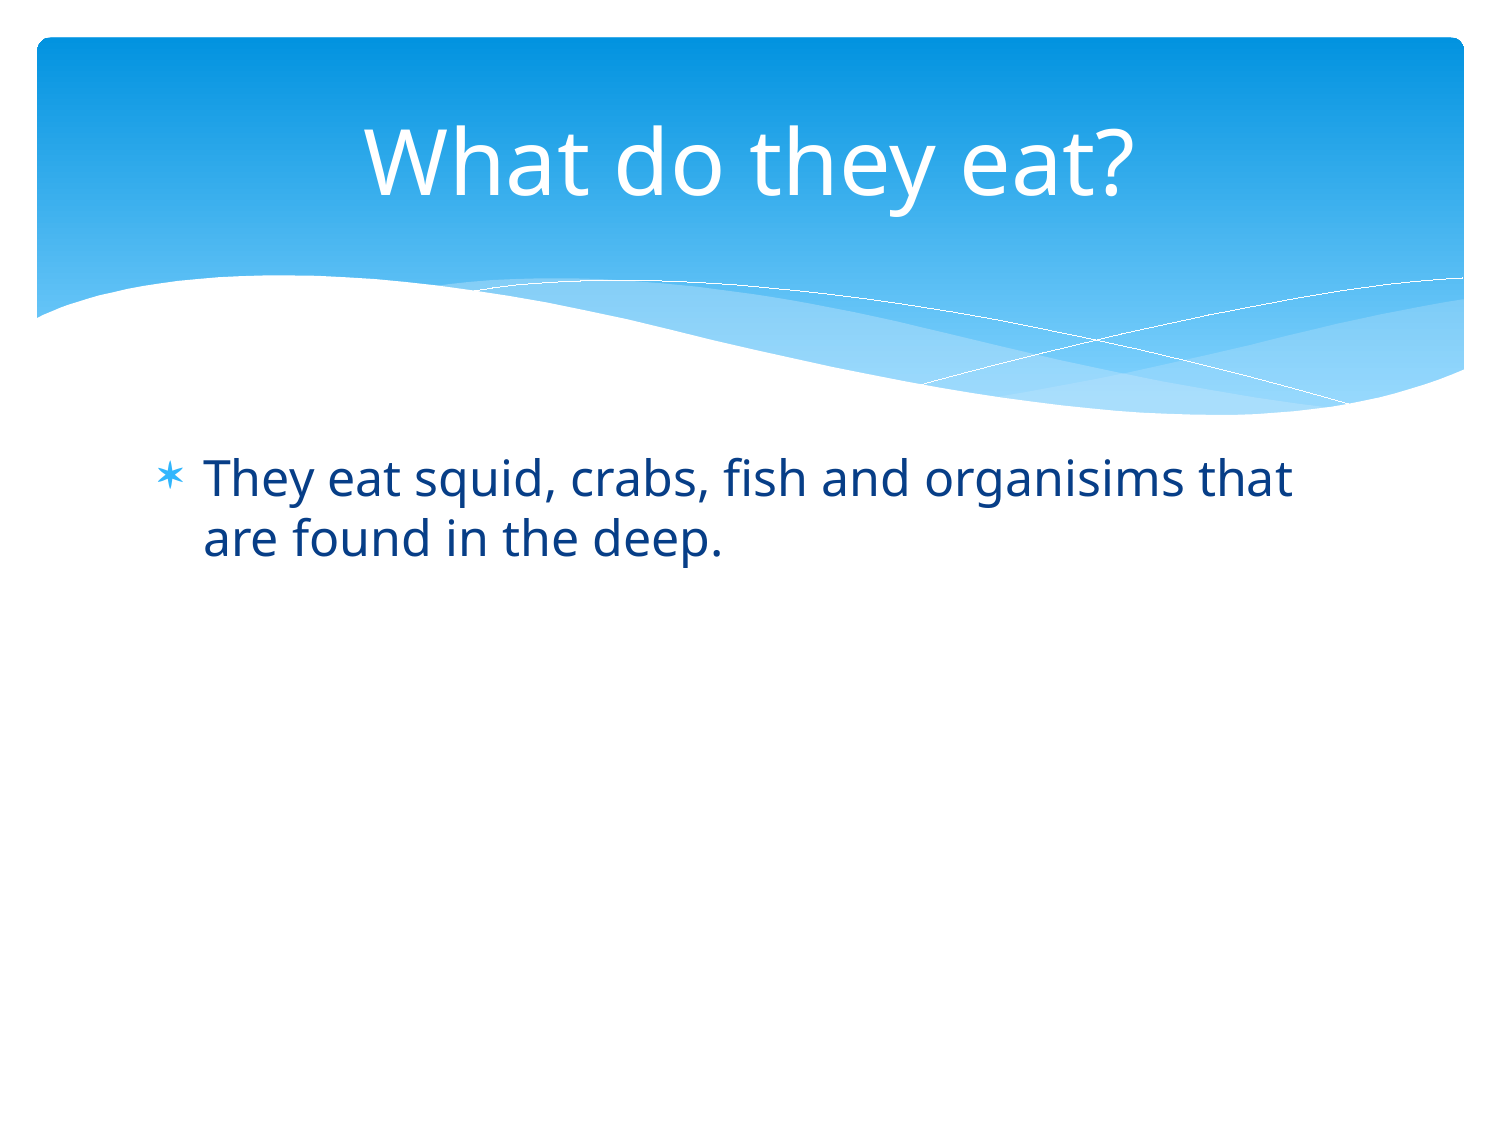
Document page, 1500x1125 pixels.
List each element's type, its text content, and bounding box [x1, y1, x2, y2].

list They eat squid, crabs, fish and organisims that are found in the deep. [143, 438, 1359, 1005]
title What do they eat? [75, 55, 1425, 261]
